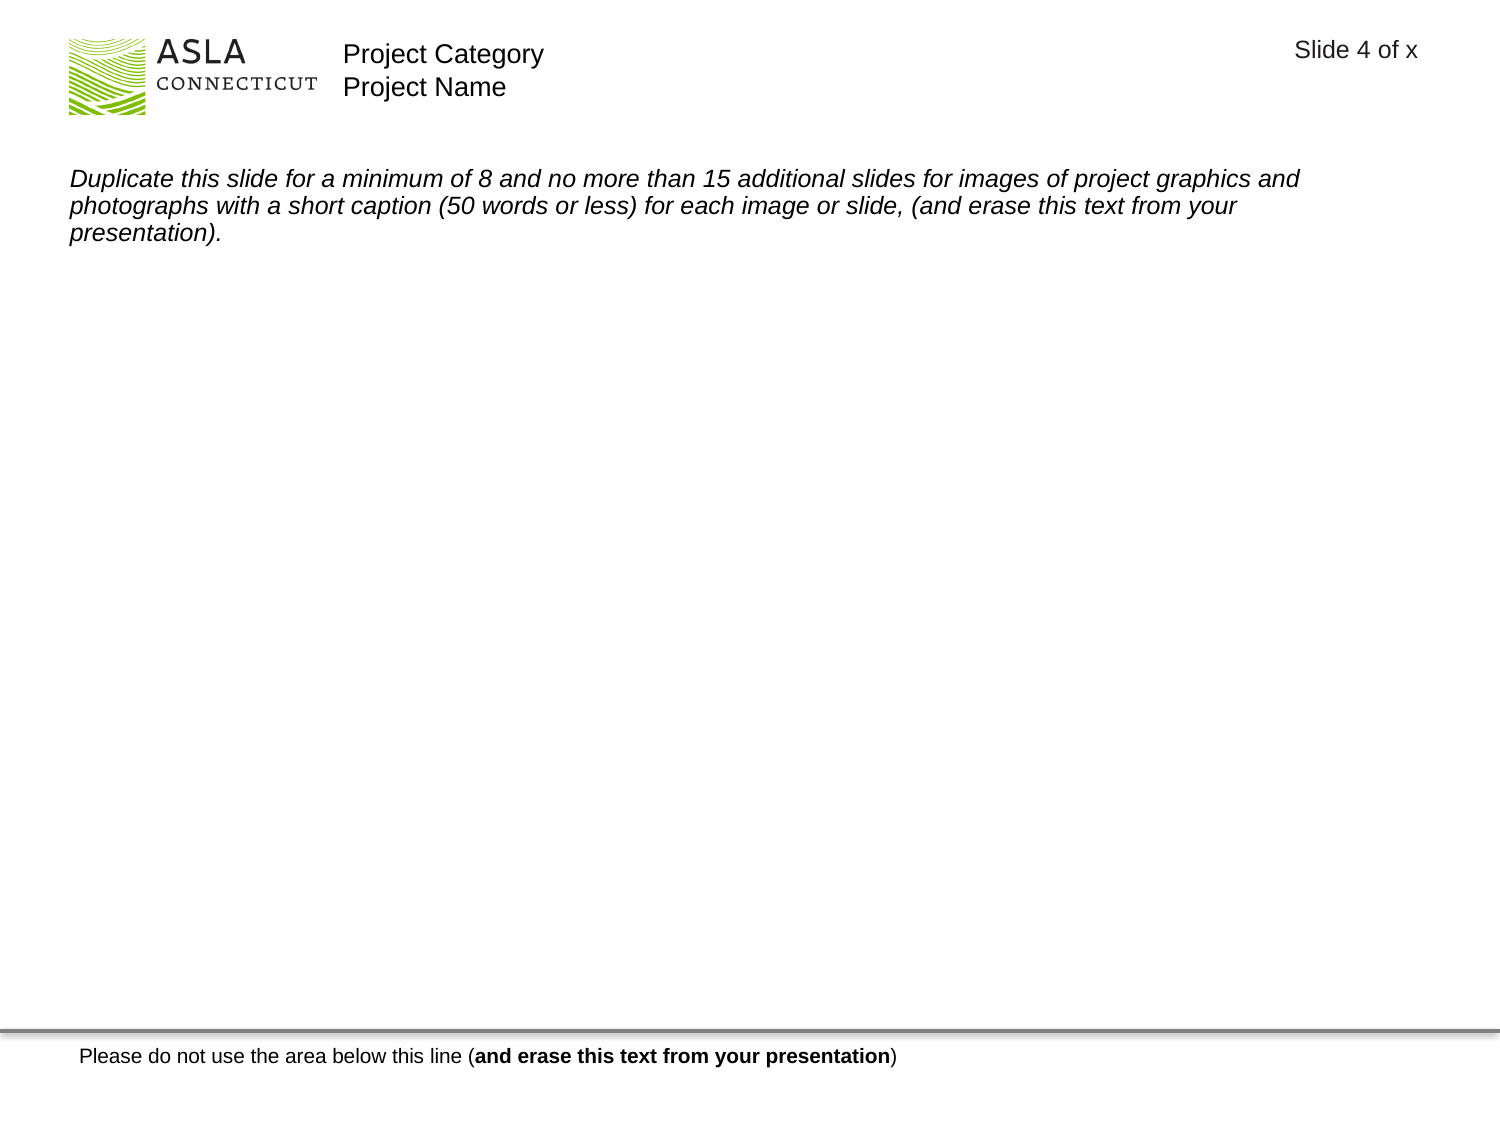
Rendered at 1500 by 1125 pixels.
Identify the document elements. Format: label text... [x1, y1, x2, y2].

text_box Project Category Project Name [328, 38, 966, 101]
text_box Slide 4 of x [1275, 25, 1431, 73]
picture [69, 38, 317, 116]
text_box Please do not use the area below this line (and erase this text from your presentation) [64, 1039, 913, 1075]
text_box Duplicate this slide for a minimum of 8 and no more than 15 additional slides for images of project graphics and photographs with a short caption (50 words or less) for each image or slide, (and erase this text from your presentation). [55, 158, 1387, 255]
